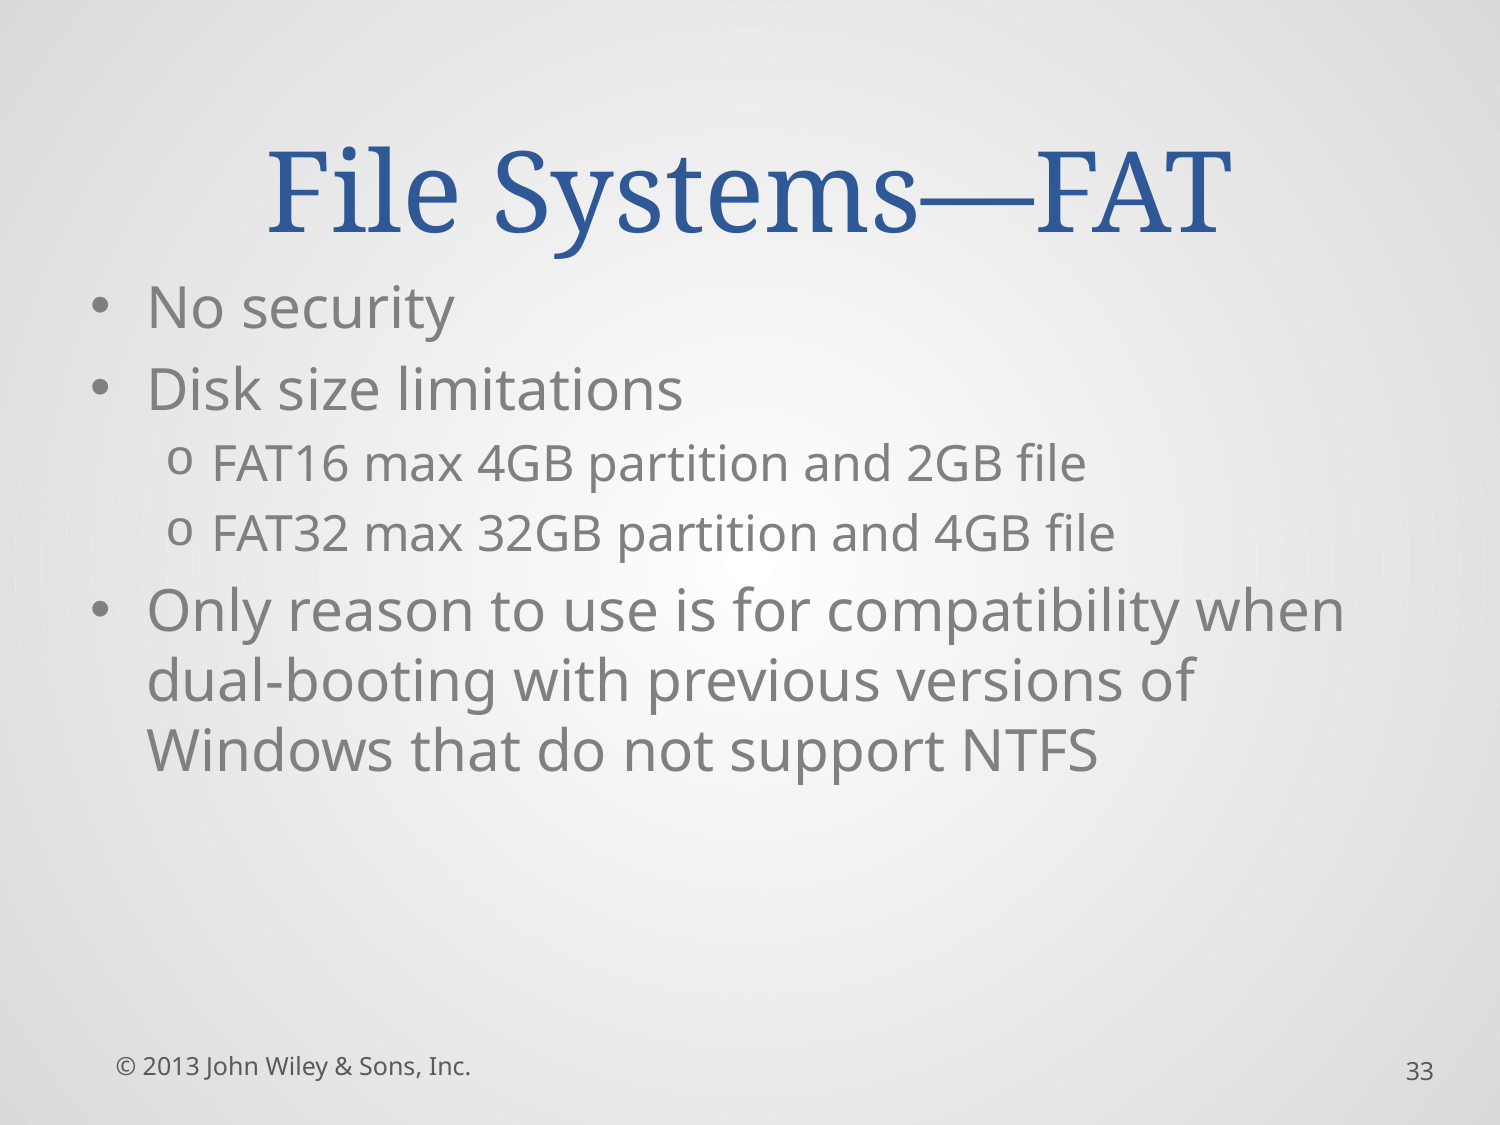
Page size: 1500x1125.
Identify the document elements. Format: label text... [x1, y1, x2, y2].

footer © 2013 John Wiley & Sons, Inc. [108, 1037, 576, 1098]
list No security Disk size limitations FAT16 max 4GB partition and 2GB file FAT32 max 32GB partition and 4GB file Only reason to use is for compatibility when dual-booting with previous versions of Windows that do not support NTFS [75, 262, 1425, 1005]
title File Systems—FAT [75, 0, 1425, 262]
slide_number 33 [1401, 1042, 1494, 1103]
